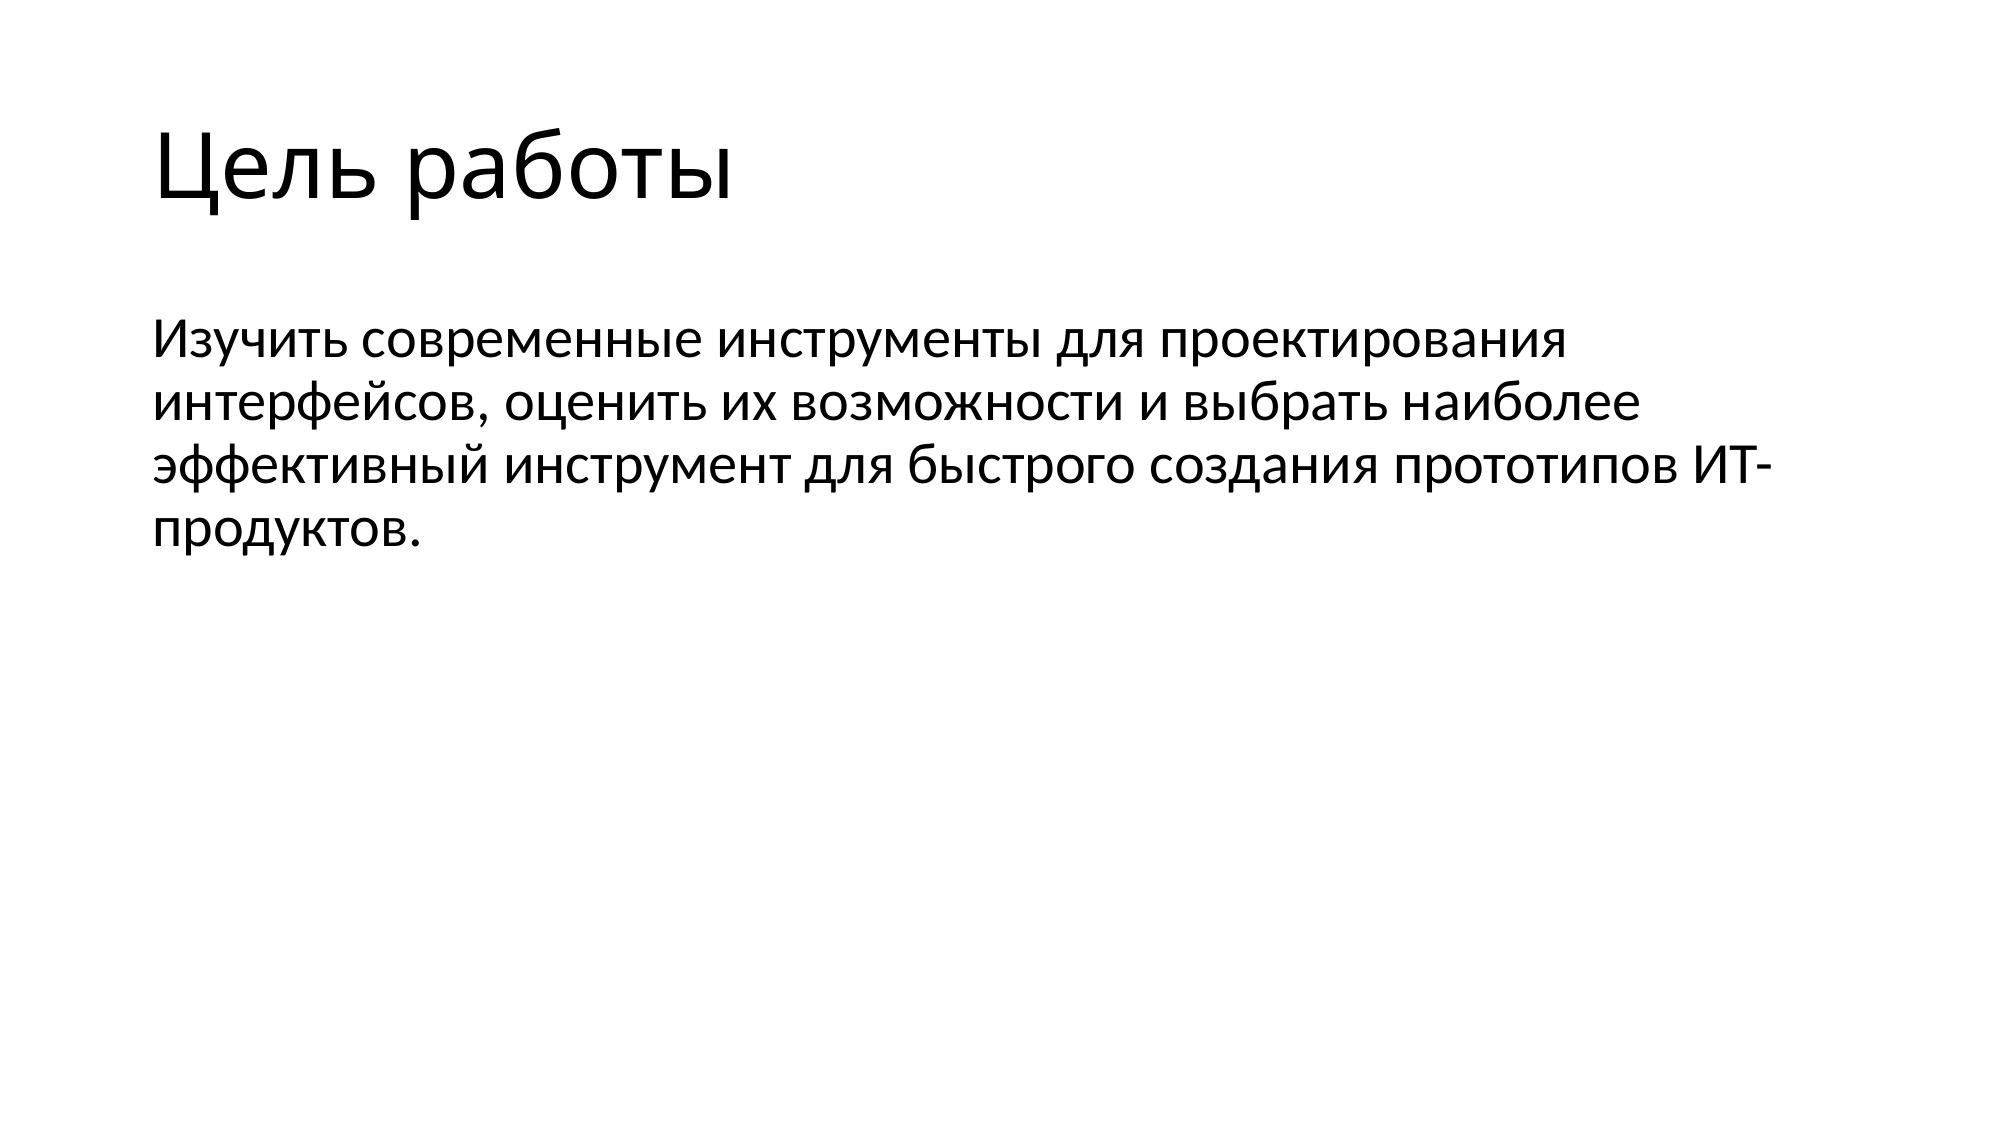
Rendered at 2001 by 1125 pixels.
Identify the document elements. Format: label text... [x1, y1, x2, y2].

title Цель работы [137, 59, 1863, 278]
list Изучить современные инструменты для проектирования интерфейсов, оценить их возможности и выбрать наиболее эффективный инструмент для быстрого создания прототипов ИТ-продуктов. [137, 299, 1863, 1014]
